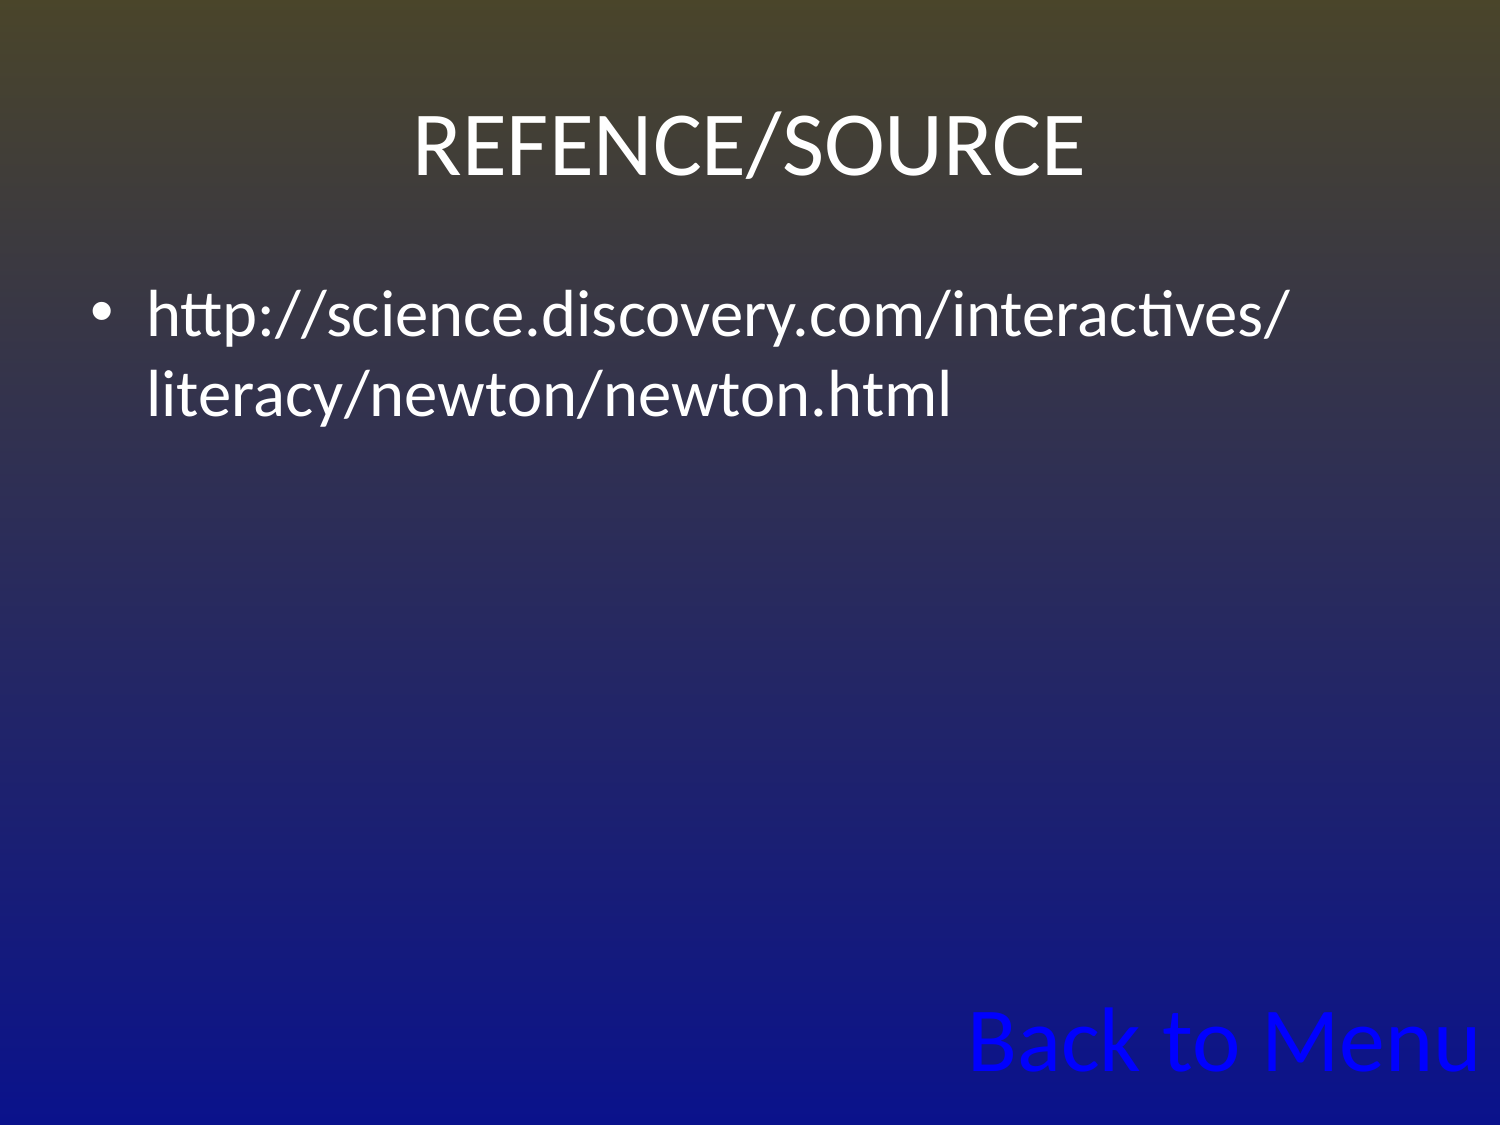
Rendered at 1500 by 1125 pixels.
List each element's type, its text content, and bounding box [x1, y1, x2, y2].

list http://science.discovery.com/interactives/literacy/newton/newton.html [75, 262, 1425, 1005]
title REFENCE/SOURCE [75, 45, 1425, 233]
text_box Back to Menu [950, 945, 1500, 1125]
